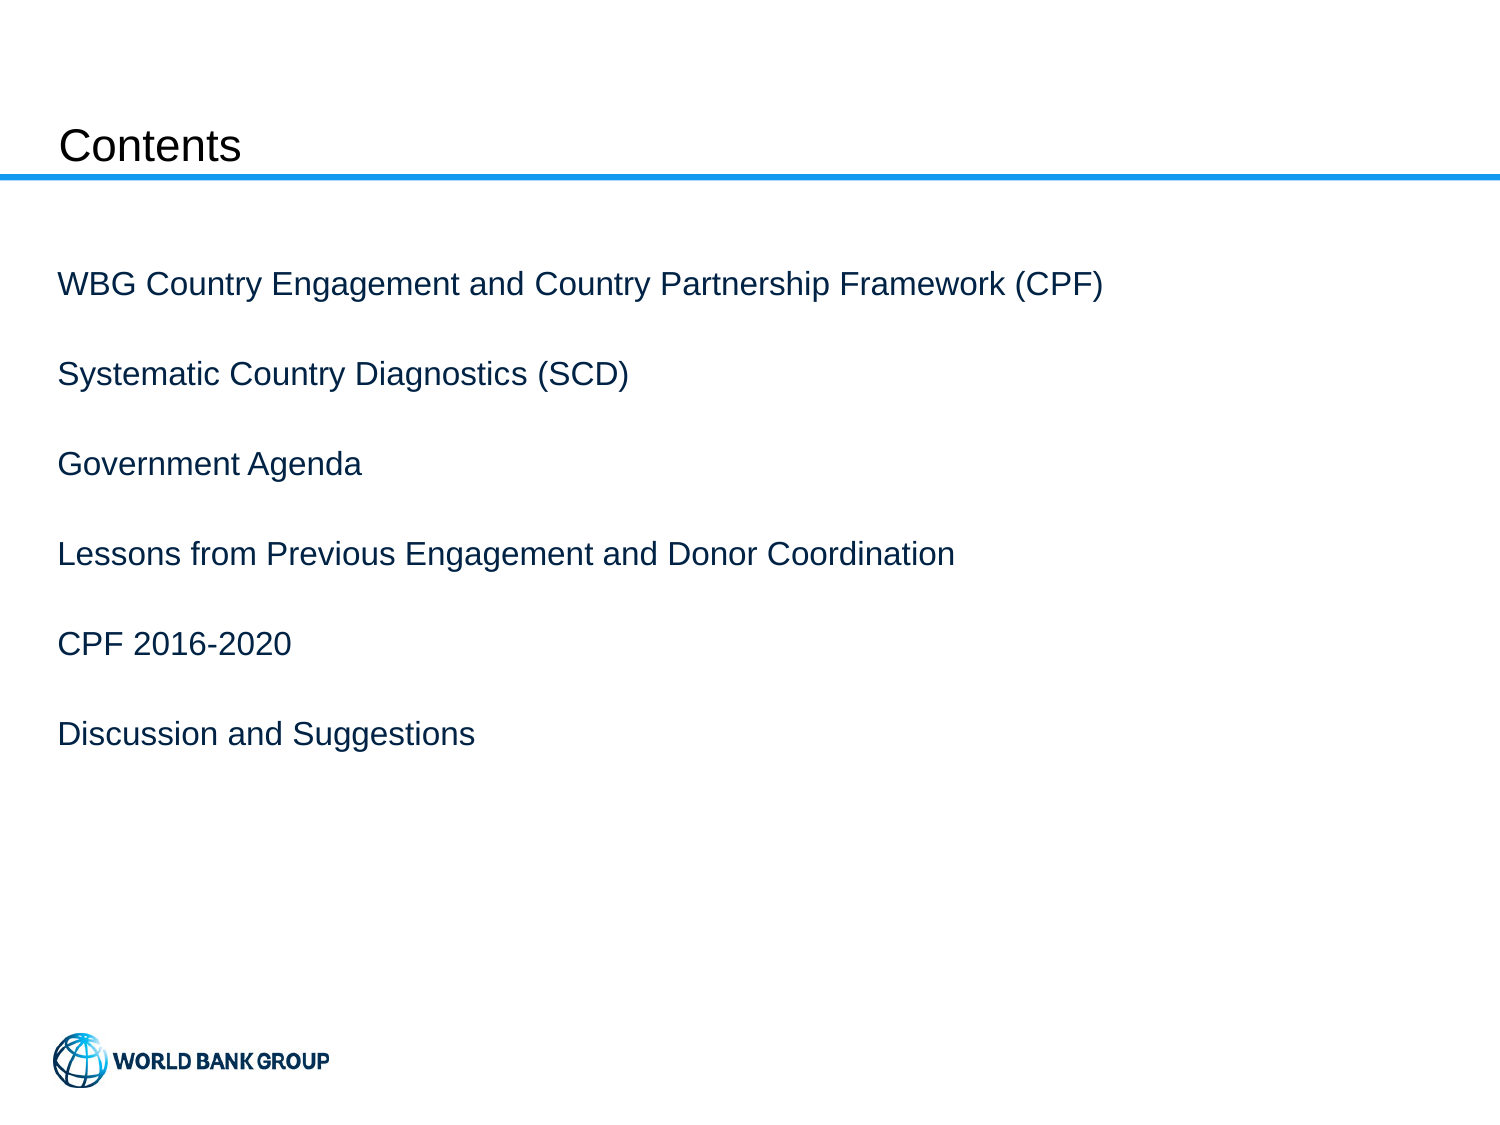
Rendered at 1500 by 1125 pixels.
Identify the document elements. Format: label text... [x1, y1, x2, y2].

picture [53, 1033, 329, 1088]
title Contents [58, 49, 1447, 174]
picture [69, 1043, 79, 1050]
picture [77, 1045, 85, 1055]
list WBG Country Engagement and Country Partnership Framework (CPF) Systematic Country Diagnostics (SCD) Government Agenda Lessons from Previous Engagement and Donor Coordination CPF 2016-2020 Discussion and Suggestions [57, 262, 1448, 1020]
picture [0, 174, 1500, 180]
